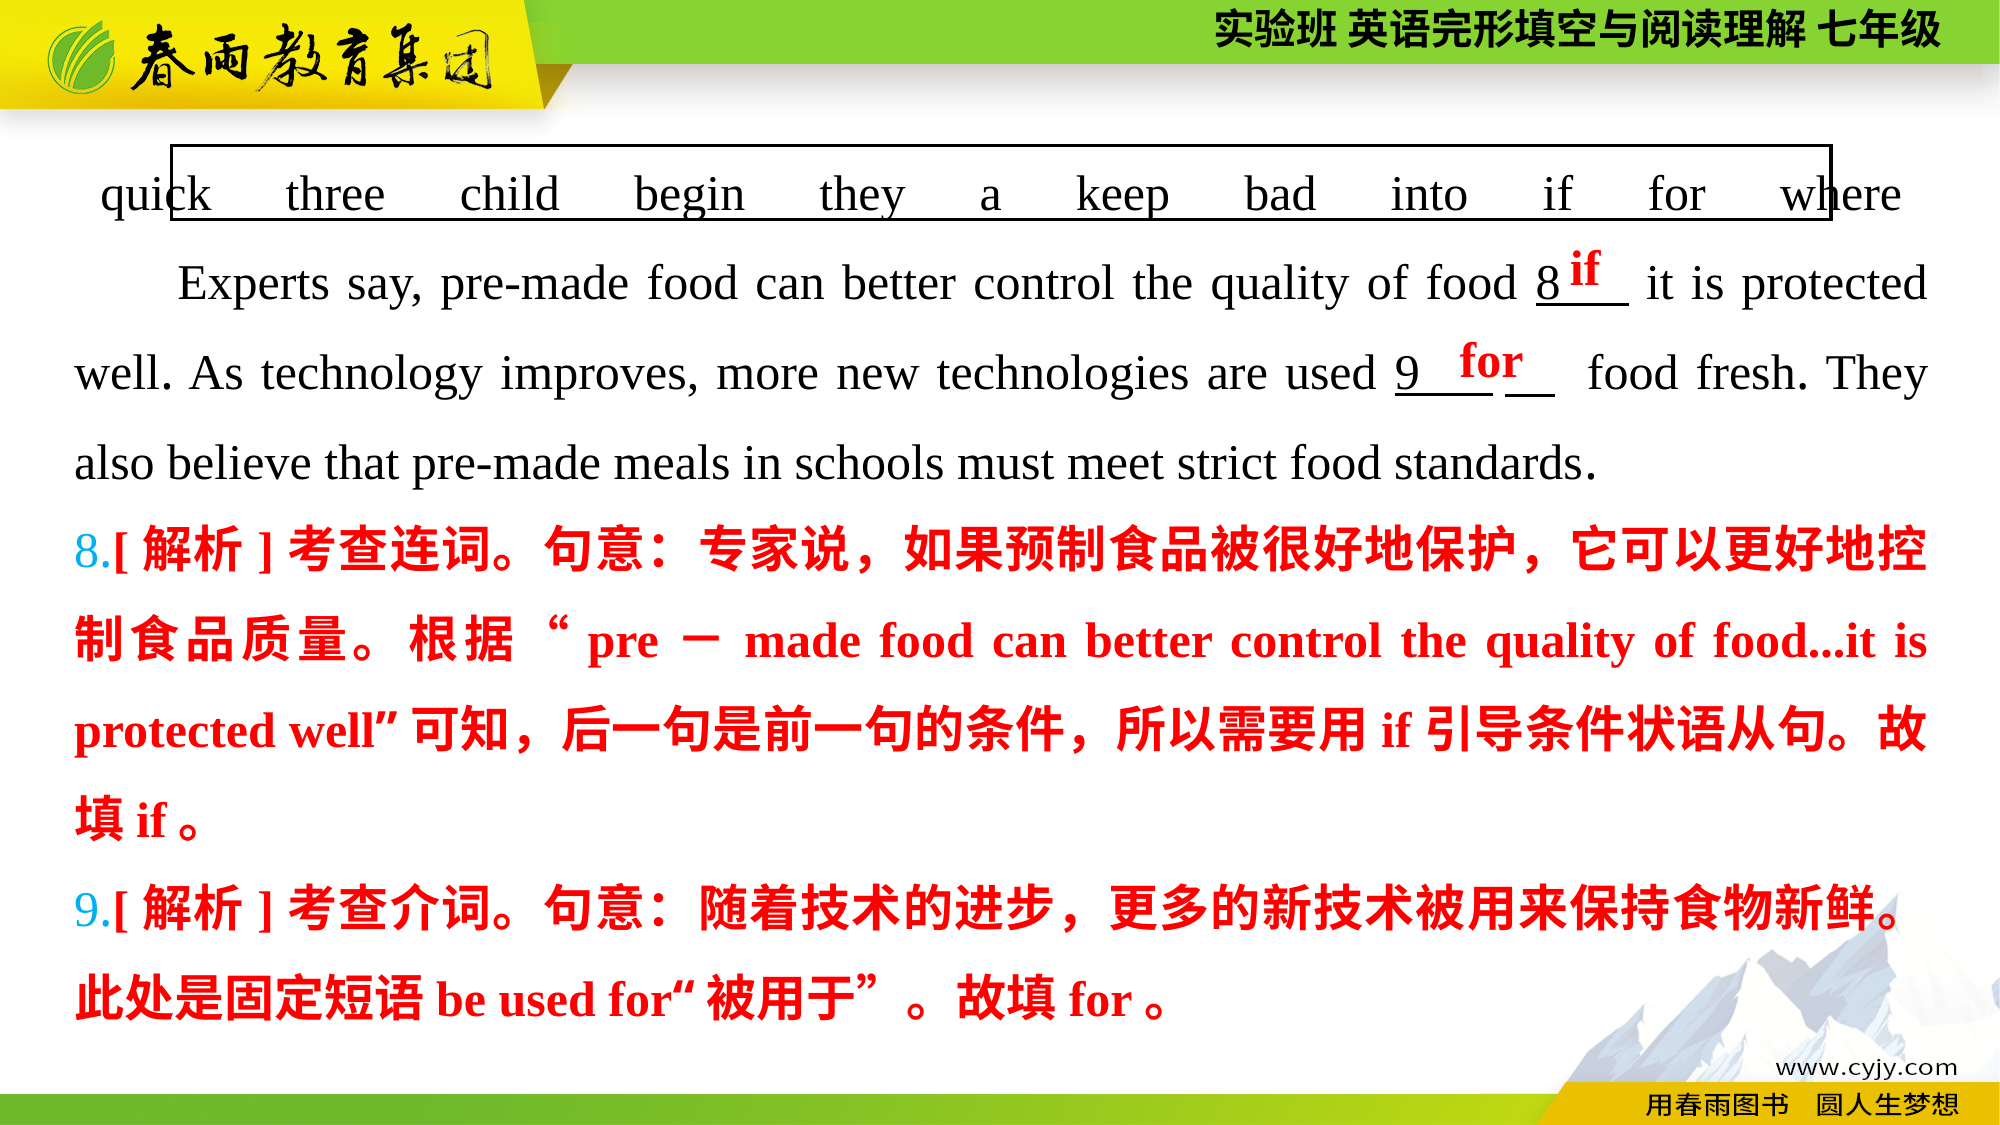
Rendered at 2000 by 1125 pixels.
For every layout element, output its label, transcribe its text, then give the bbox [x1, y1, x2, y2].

text_box 8.[解析]考查连词。句意：专家说，如果预制食品被很好地保护，它可以更好地控制食品质量。根据“pre－made food can better control the quality of food...it is protected well”可知，后一句是前一句的条件，所以需要用if引导条件状语从句。故填if。 [59, 480, 1944, 839]
text_box 9.[解析]考查介词。句意：随着技术的进步，更多的新技术被用来保持食物新鲜。此处是固定短语be used for“被用于”。故填for。 [59, 839, 1944, 1035]
picture [0, 0, 2000, 1125]
text_box for [1444, 320, 1601, 396]
text_box if [1555, 228, 1616, 304]
list quick three child begin they a keep bad into if for where Experts say, pre-made food can better control the quality of food 8 it is protected well. As technology improves, more new technologies are used 9 food fresh. They also believe that pre-made meals in schools must meet strict food standards. [59, 122, 1944, 480]
text_box [171, 145, 1831, 220]
